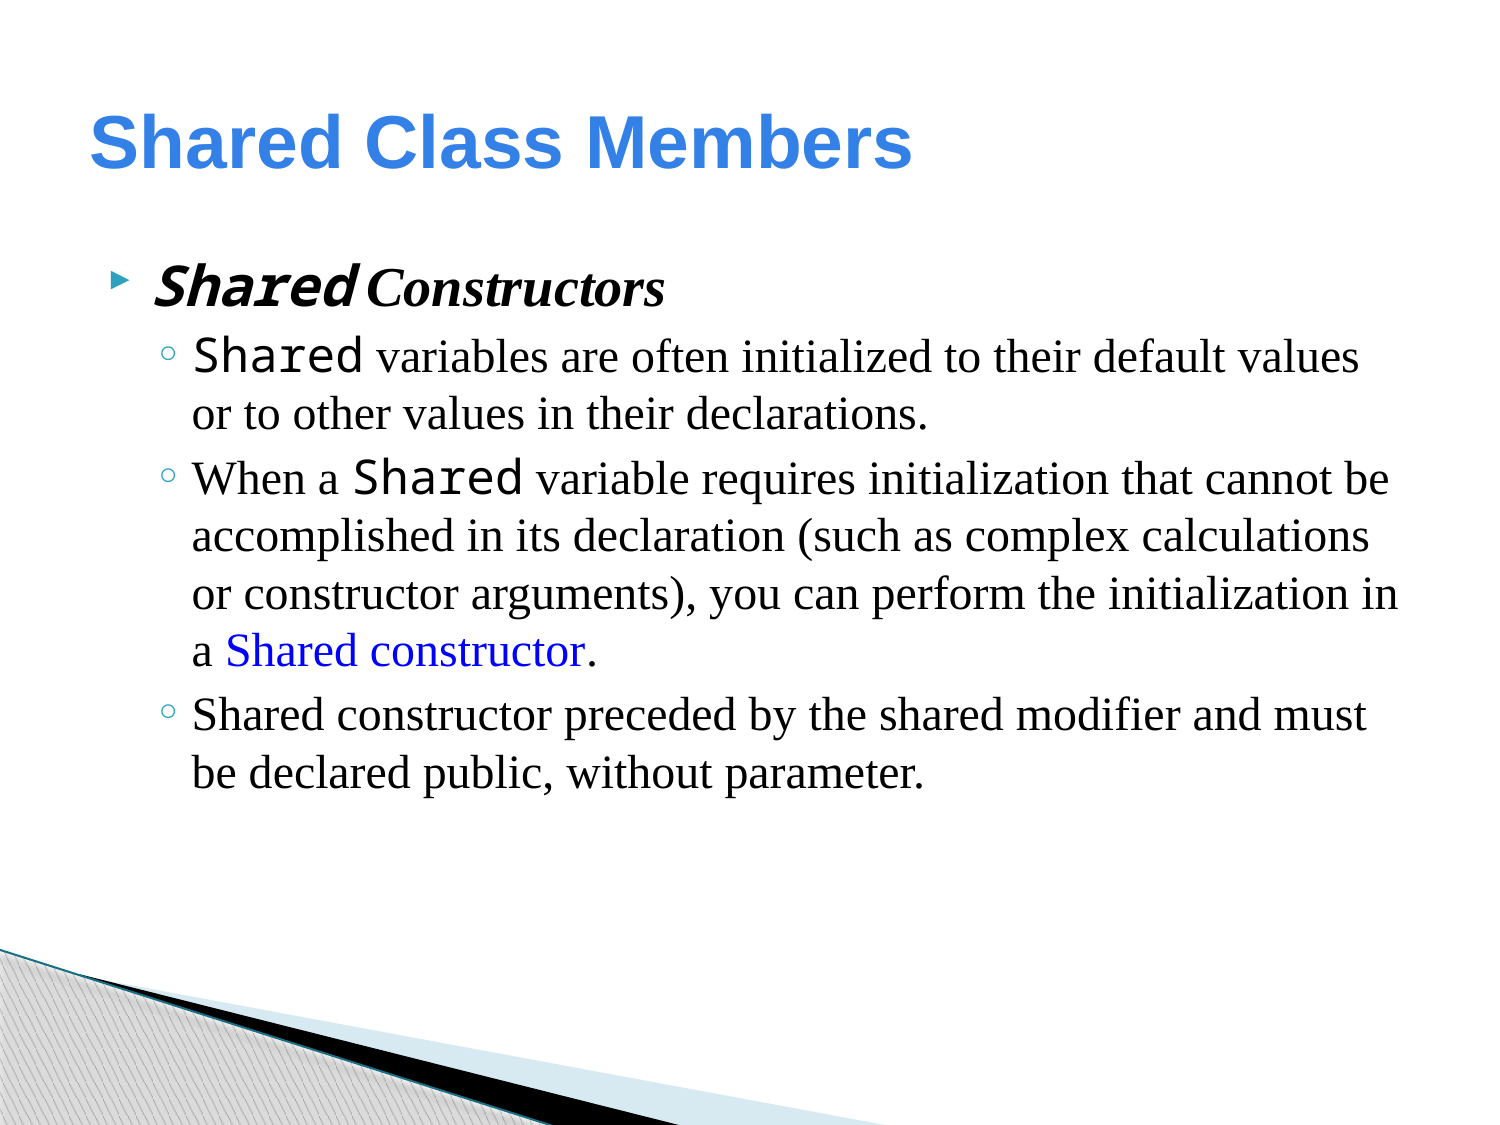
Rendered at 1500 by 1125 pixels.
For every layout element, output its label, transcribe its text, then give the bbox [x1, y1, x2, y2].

list Shared Constructors Shared variables are often initialized to their default values or to other values in their declarations. When a Shared variable requires initialization that cannot be accomplished in its declaration (such as complex calculations or constructor arguments), you can perform the initialization in a Shared constructor. Shared constructor preceded by the shared modifier and must be declared public, without parameter. [75, 243, 1425, 986]
title Shared Class Members [75, 45, 1425, 233]
